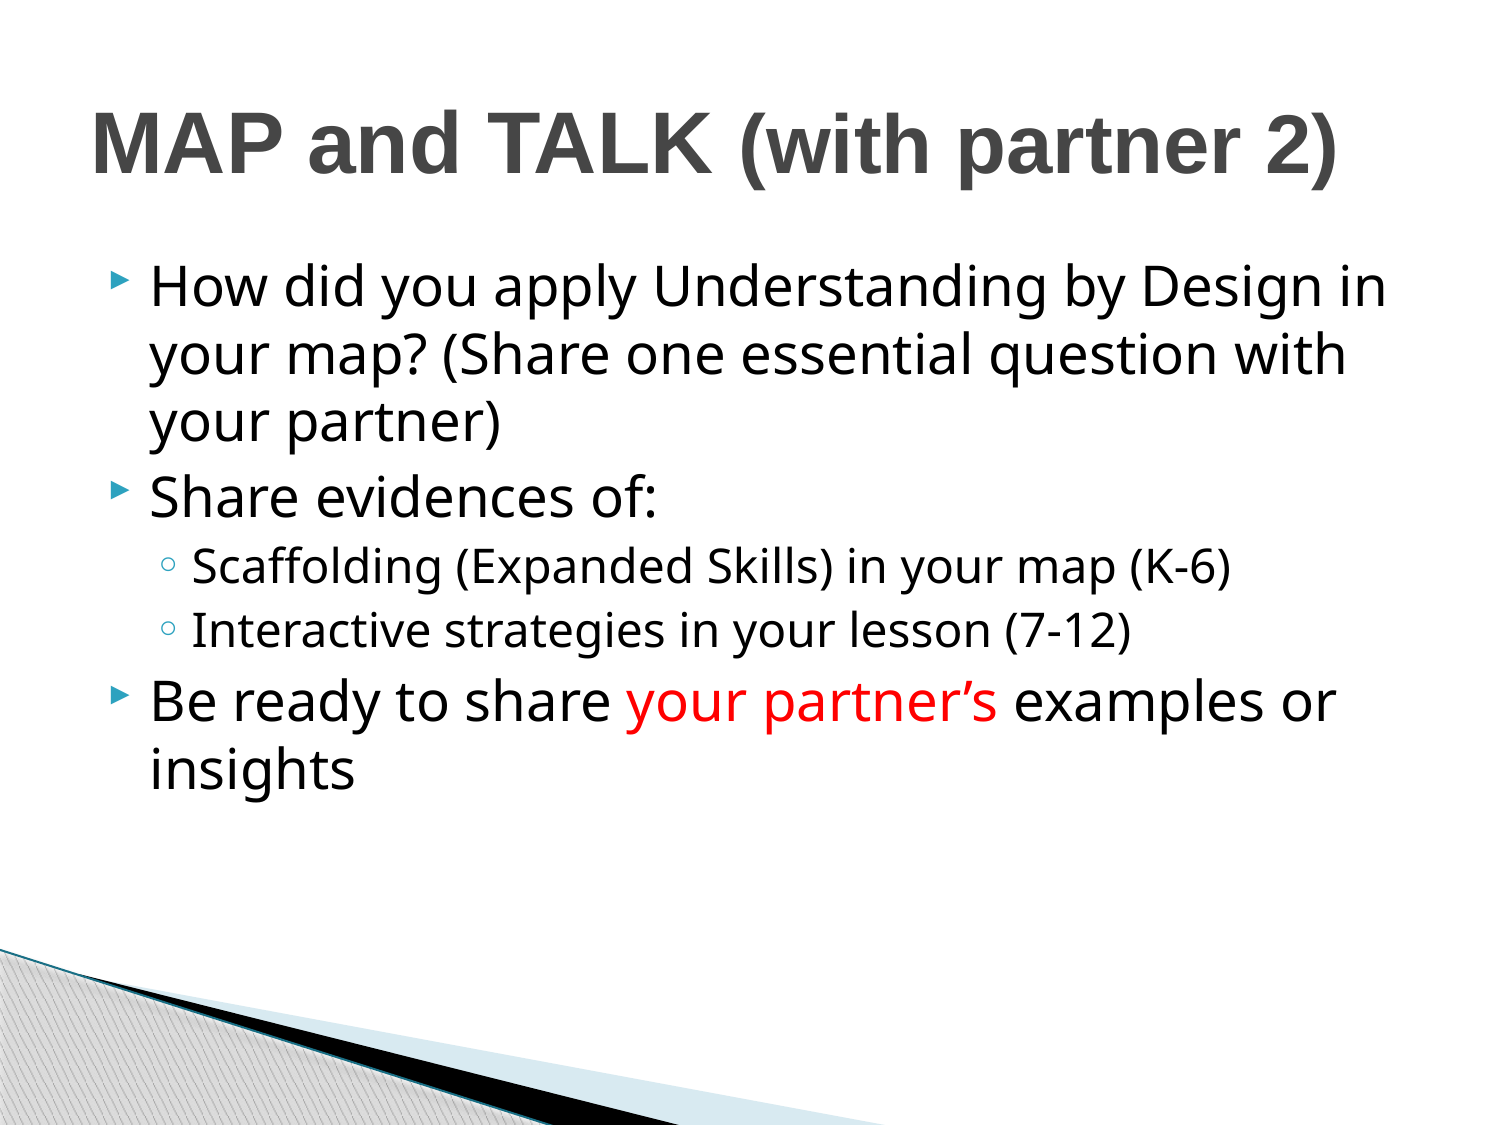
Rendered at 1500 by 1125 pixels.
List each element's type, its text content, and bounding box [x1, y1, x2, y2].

title MAP and TALK (with partner 2) [75, 45, 1425, 233]
list How did you apply Understanding by Design in your map? (Share one essential question with your partner) Share evidences of: Scaffolding (Expanded Skills) in your map (K-6) Interactive strategies in your lesson (7-12) Be ready to share your partner’s examples or insights [75, 243, 1425, 986]
